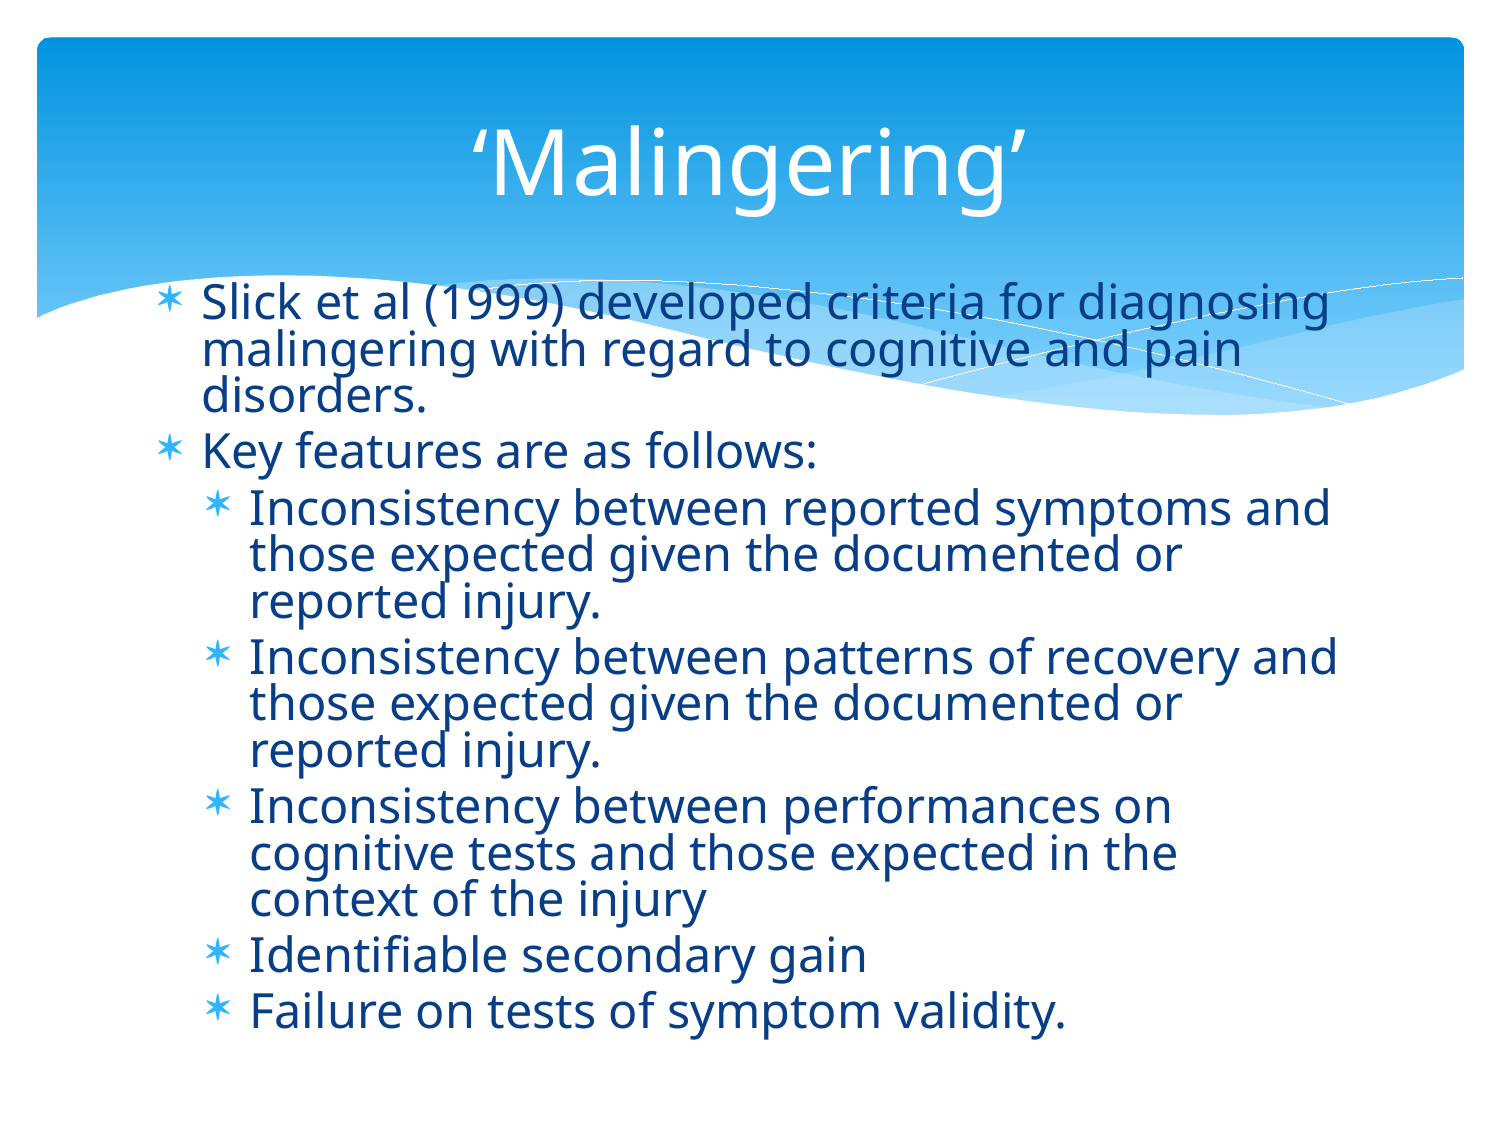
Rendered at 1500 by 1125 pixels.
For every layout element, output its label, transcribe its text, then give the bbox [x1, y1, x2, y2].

title ‘Malingering’ [75, 55, 1425, 261]
list Slick et al (1999) developed criteria for diagnosing malingering with regard to cognitive and pain disorders. Key features are as follows: Inconsistency between reported symptoms and those expected given the documented or reported injury. Inconsistency between patterns of recovery and those expected given the documented or reported injury. Inconsistency between performances on cognitive tests and those expected in the context of the injury Identifiable secondary gain Failure on tests of symptom validity. [143, 275, 1359, 1050]
